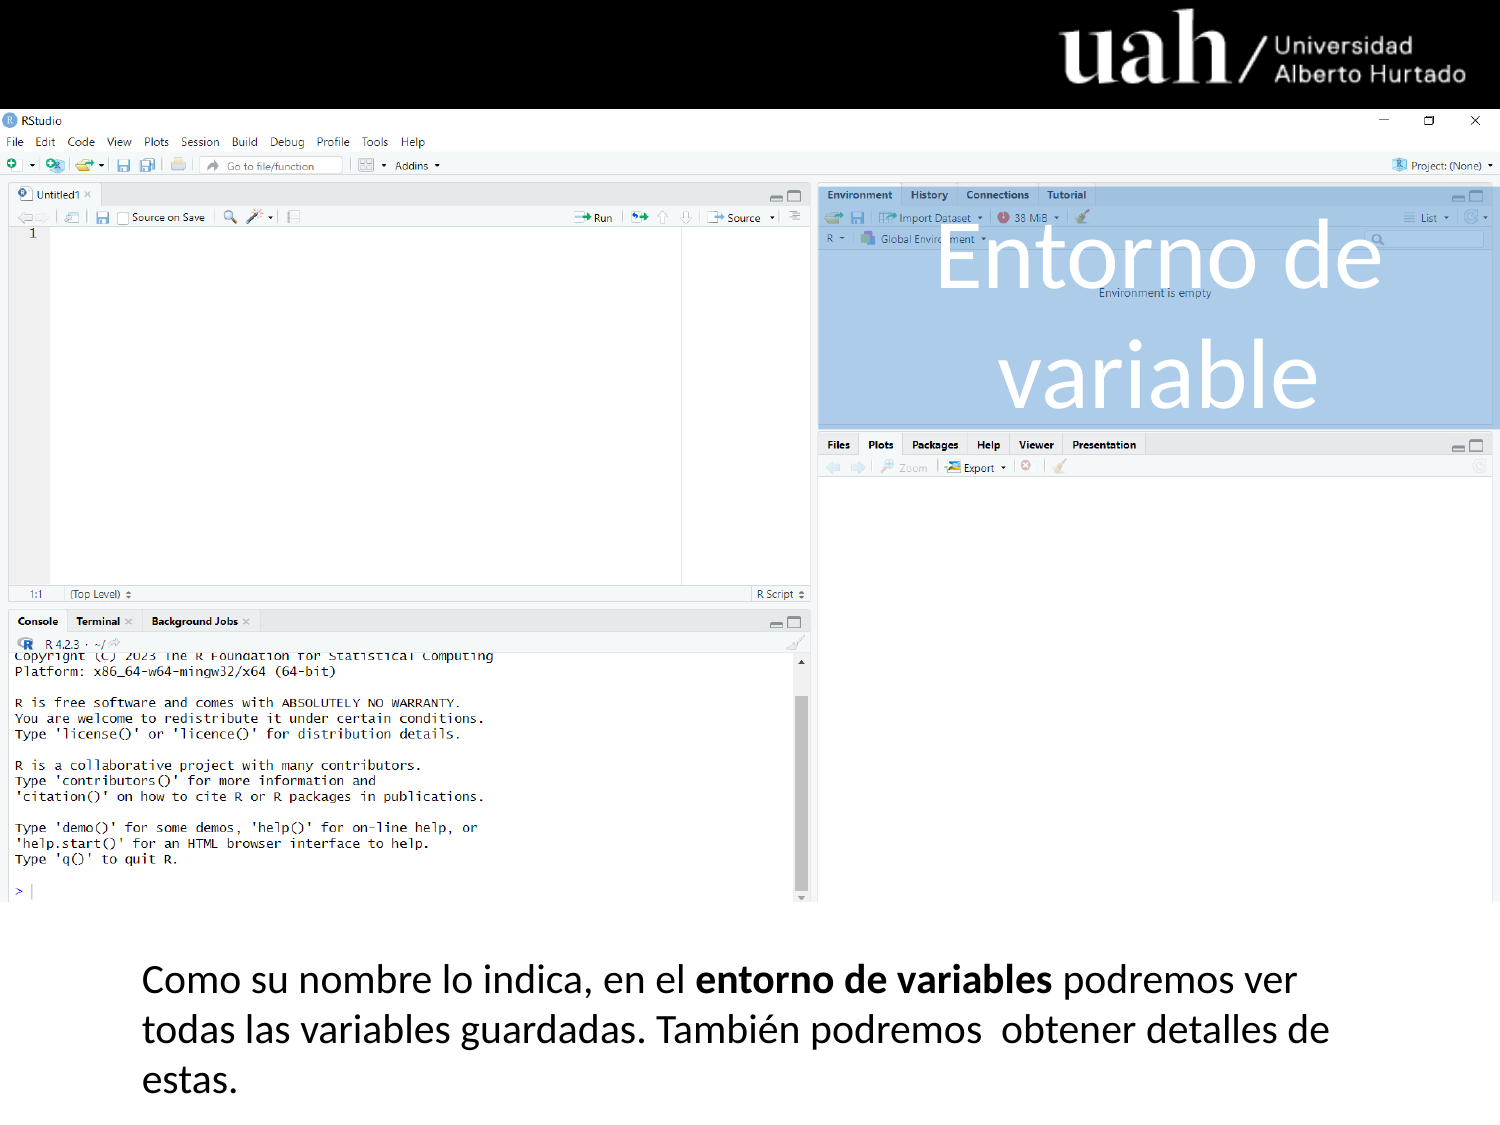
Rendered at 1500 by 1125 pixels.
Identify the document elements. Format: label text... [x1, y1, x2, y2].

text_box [0, 109, 1500, 902]
text_box [0, 0, 1500, 109]
picture [1057, 0, 1468, 94]
text_box Como su nombre lo indica, en el entorno de variables podremos ver todas las variables guardadas. También podremos obtener detalles de estas. [127, 944, 1373, 1109]
